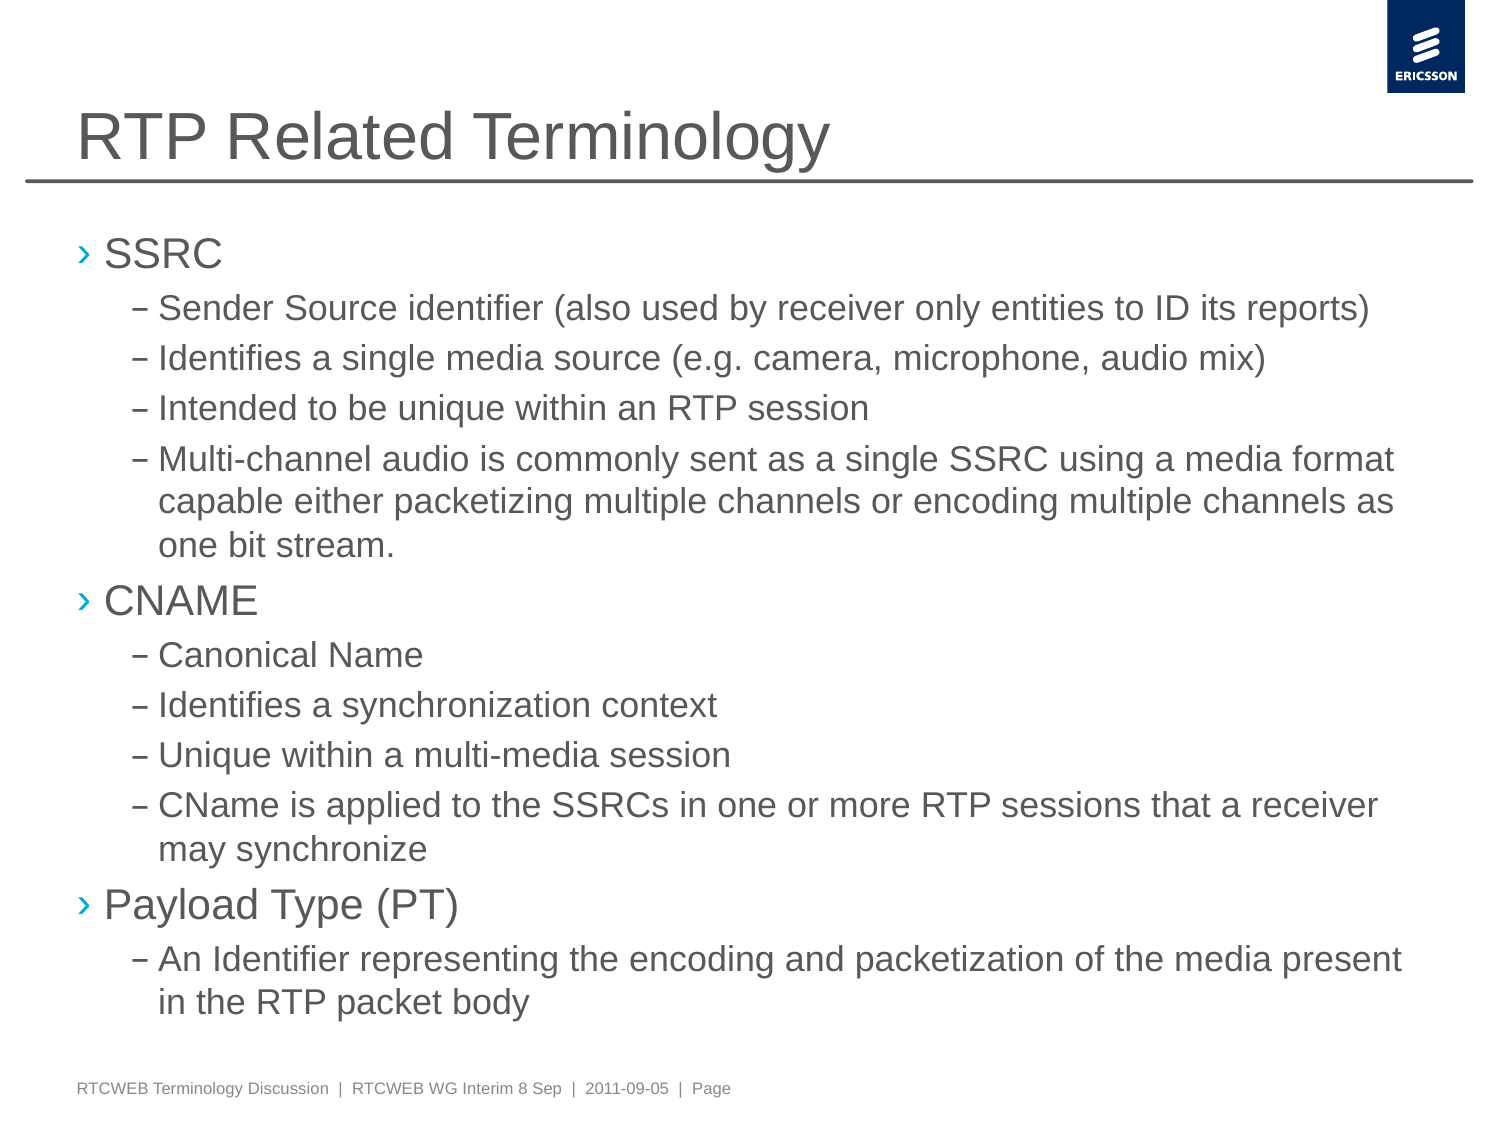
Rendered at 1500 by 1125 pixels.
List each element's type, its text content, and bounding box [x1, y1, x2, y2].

title RTP Related Terminology [64, 91, 1349, 173]
list SSRC Sender Source identifier (also used by receiver only entities to ID its reports) Identifies a single media source (e.g. camera, microphone, audio mix) Intended to be unique within an RTP session Multi-channel audio is commonly sent as a single SSRC using a media format capable either packetizing multiple channels or encoding multiple channels as one bit stream. CNAME Canonical Name Identifies a synchronization context Unique within a multi-media session CName is applied to the SSRCs in one or more RTP sessions that a receiver may synchronize Payload Type (PT) An Identifier representing the encoding and packetization of the media present in the RTP packet body [65, 225, 1436, 1028]
